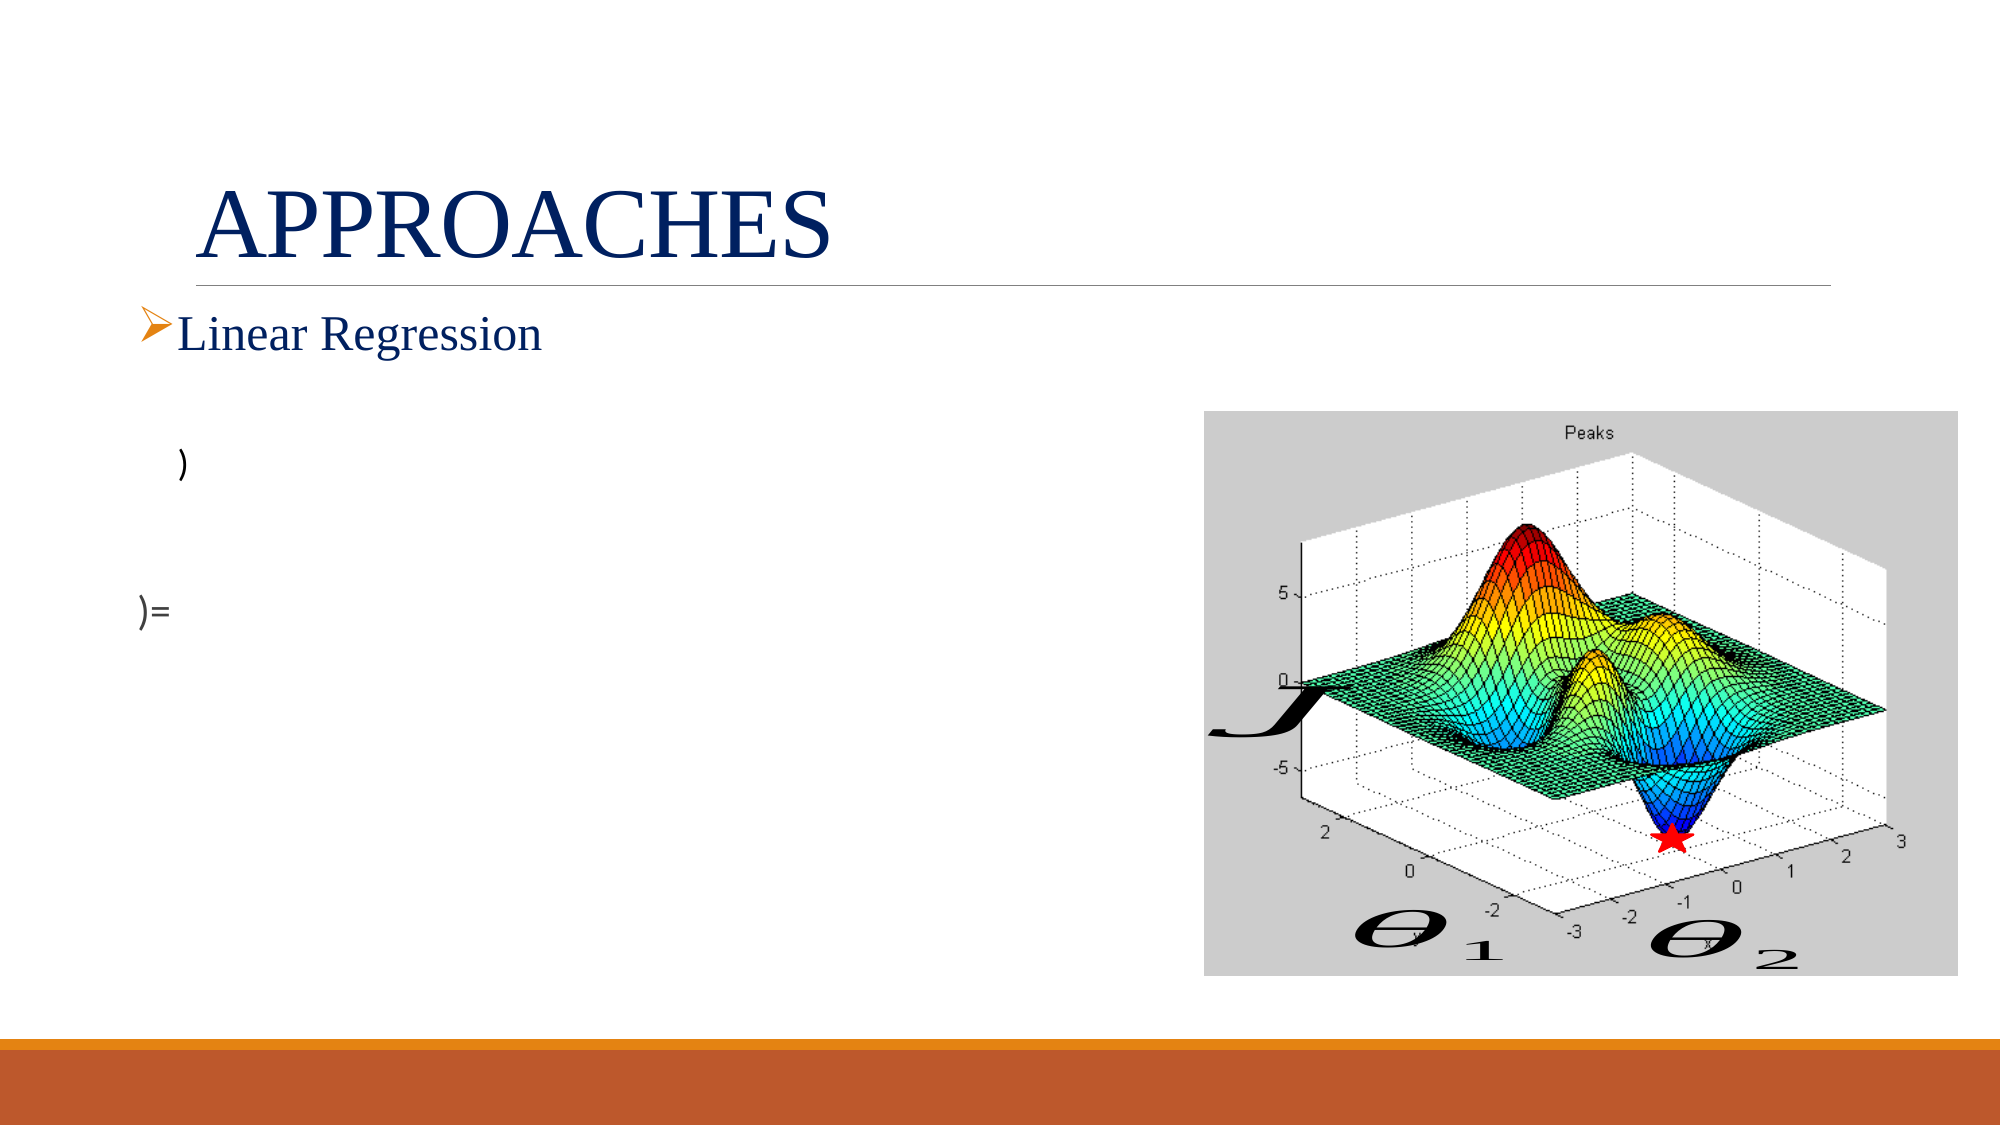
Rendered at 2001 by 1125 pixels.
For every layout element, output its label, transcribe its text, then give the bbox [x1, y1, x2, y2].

title APPROACHES [180, 47, 1830, 285]
picture [1204, 410, 1958, 976]
